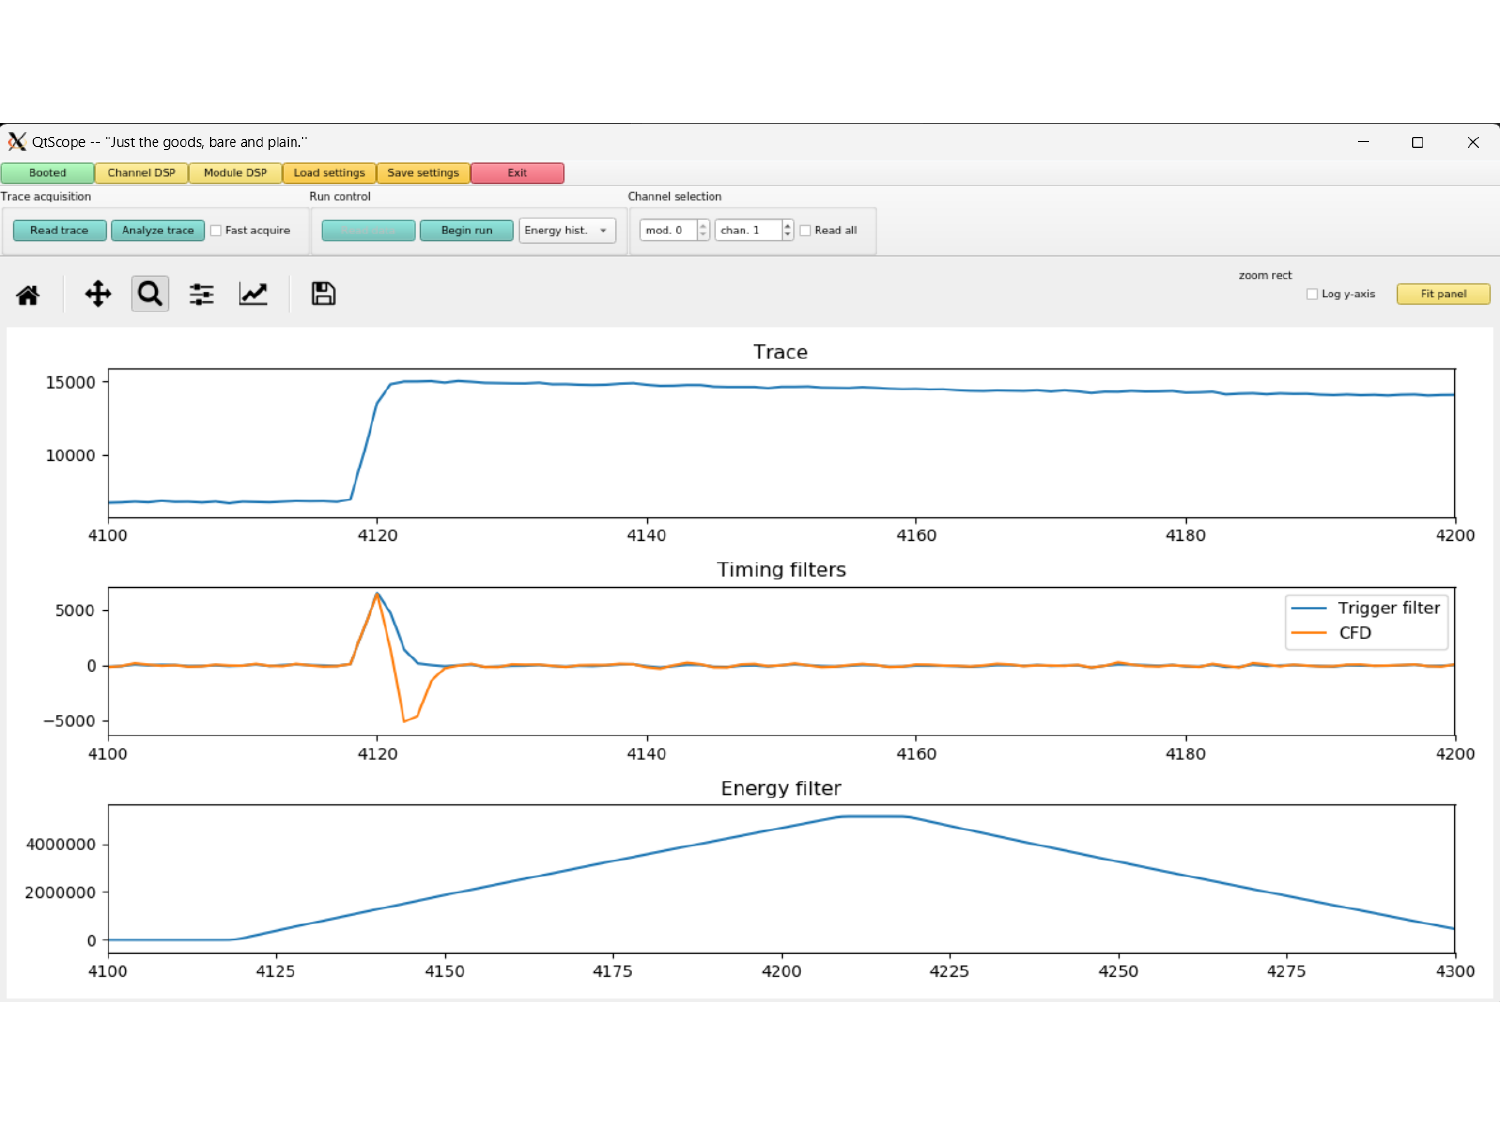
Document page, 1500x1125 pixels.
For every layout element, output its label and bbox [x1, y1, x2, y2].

picture [0, 123, 1500, 1002]
